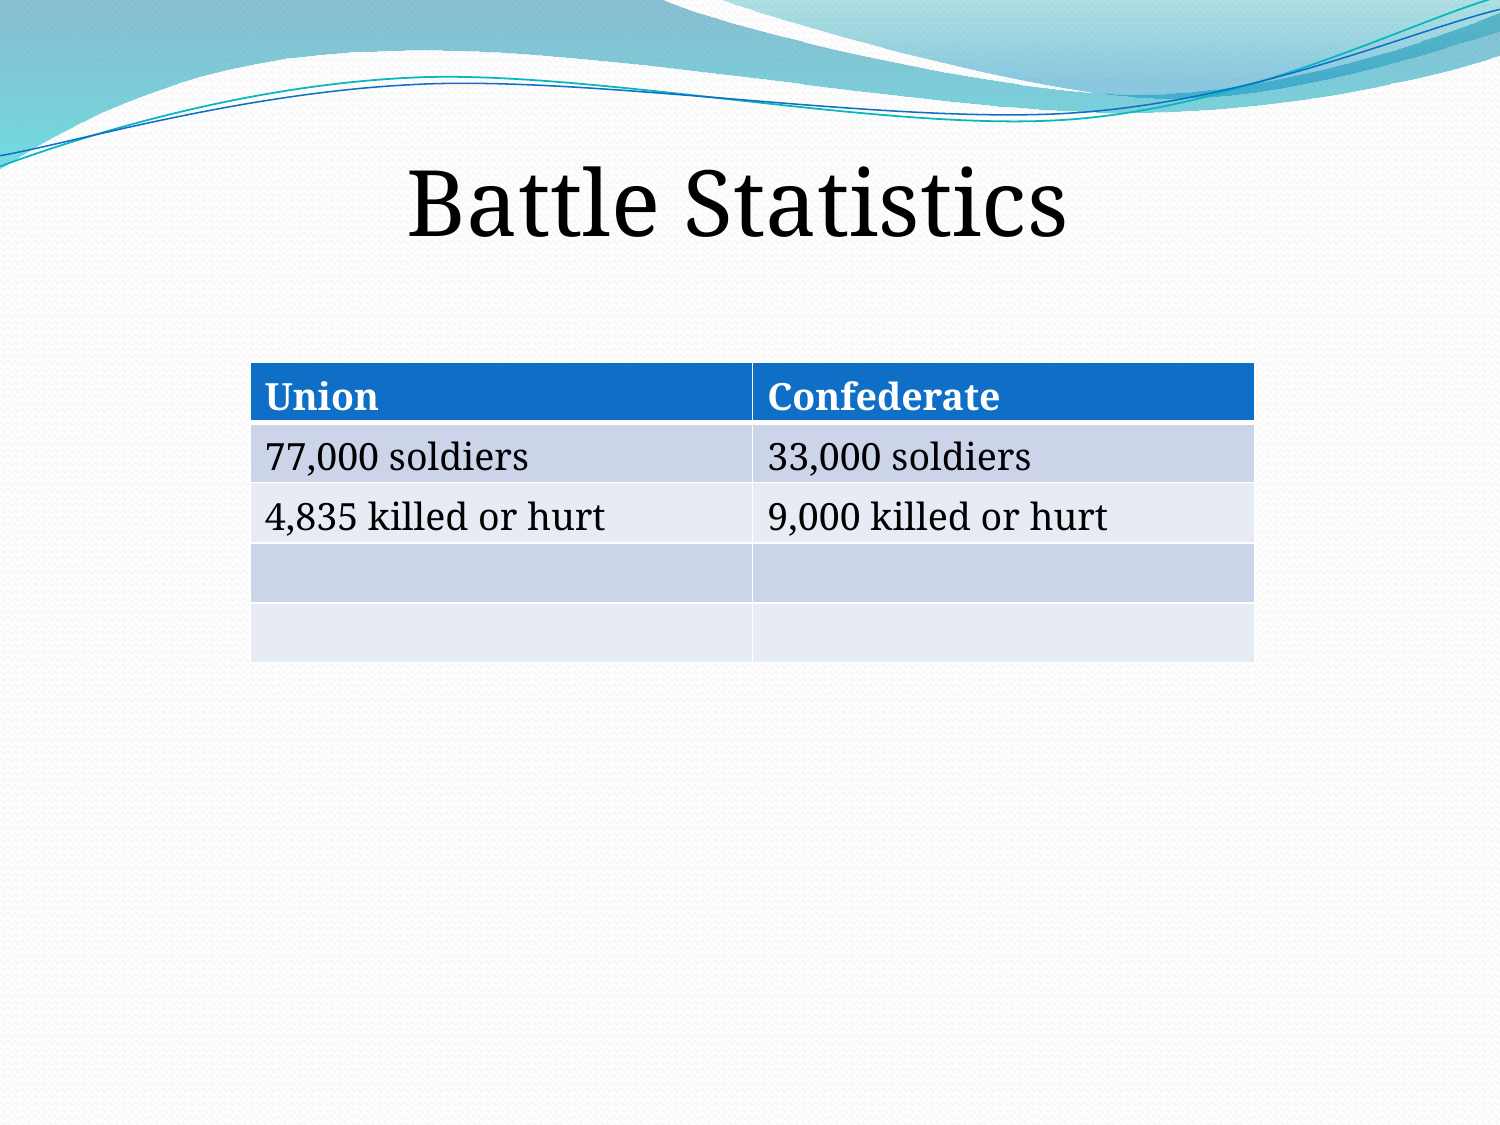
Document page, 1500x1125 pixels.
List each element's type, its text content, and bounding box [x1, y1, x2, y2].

table_cell 9,000 killed or hurt [753, 483, 1254, 542]
table_cell 33,000 soldiers [753, 425, 1254, 482]
text_box Battle Statistics [337, 137, 1163, 263]
table_cell [251, 604, 752, 662]
table_header Confederate [753, 363, 1254, 420]
table_cell [251, 544, 752, 602]
table_cell [753, 544, 1254, 602]
table_header Union [251, 363, 752, 420]
table_cell 4,835 killed or hurt [251, 483, 752, 542]
table_cell [753, 604, 1254, 662]
table_cell 77,000 soldiers [251, 425, 752, 482]
